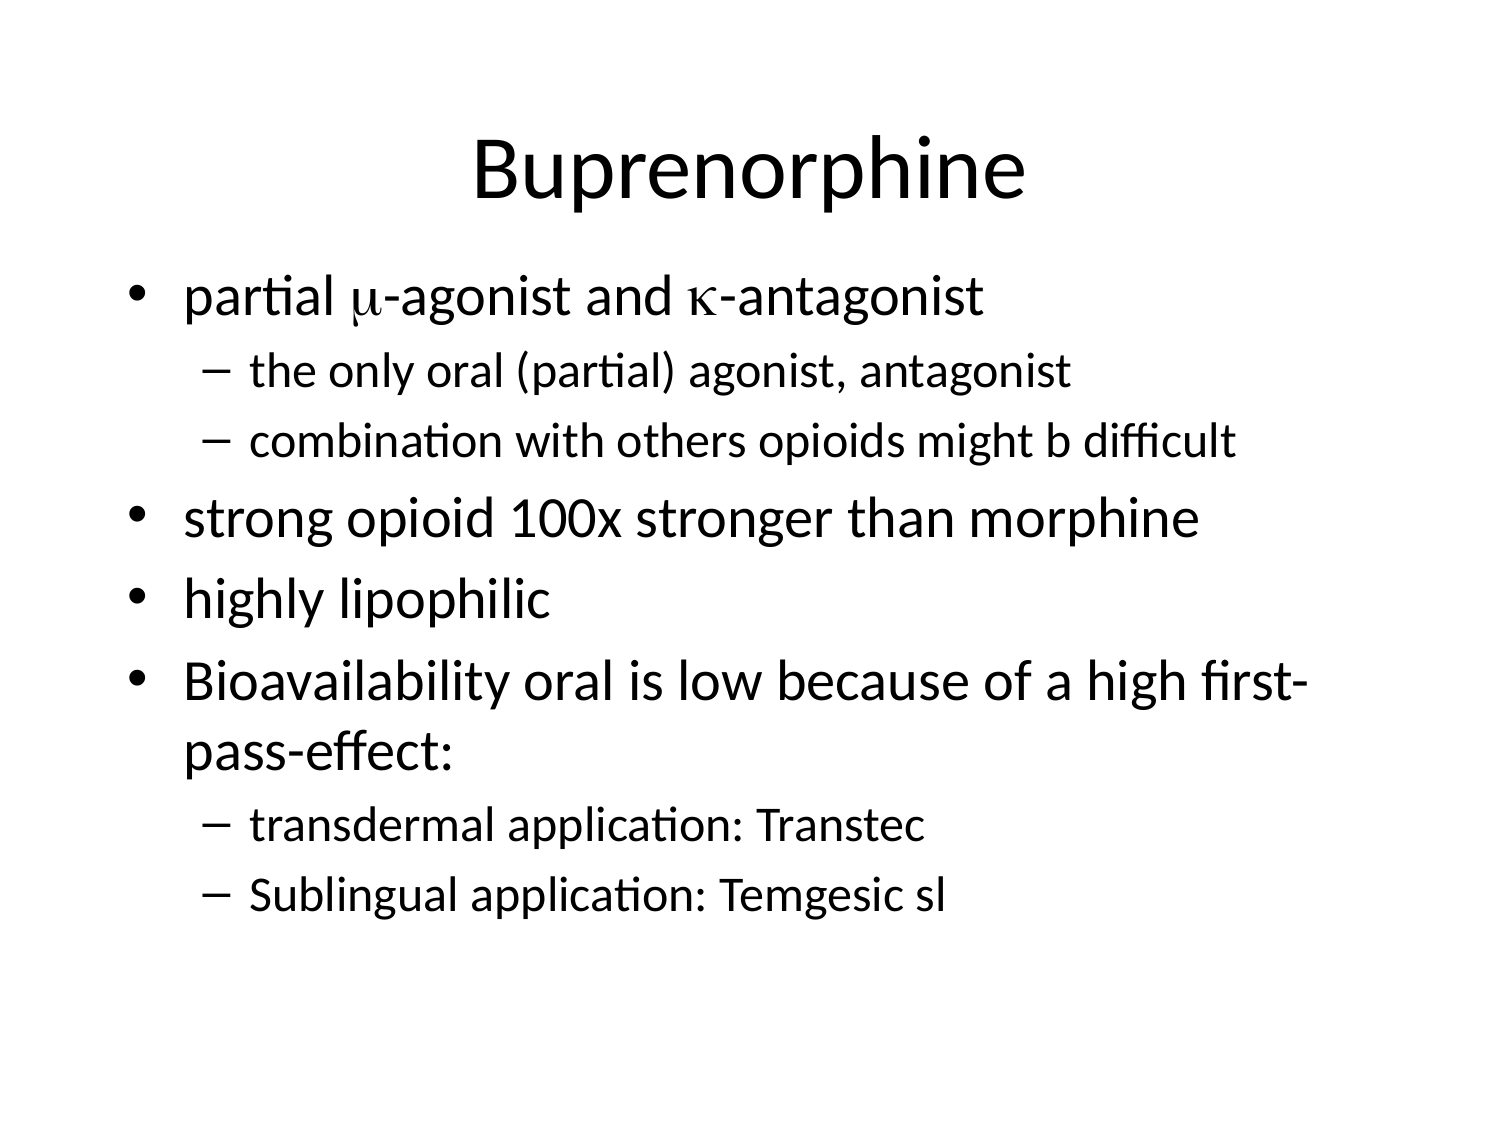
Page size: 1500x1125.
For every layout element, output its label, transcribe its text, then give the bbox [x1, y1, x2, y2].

list partial -agonist and -antagonist the only oral (partial) agonist, antagonist combination with others opioids might b difficult strong opioid 100x stronger than morphine highly lipophilic Bioavailability oral is low because of a high first-pass-effect: transdermal application: Transtec Sublingual application: Temgesic sl [112, 249, 1388, 1000]
title Buprenorphine [112, 99, 1388, 225]
